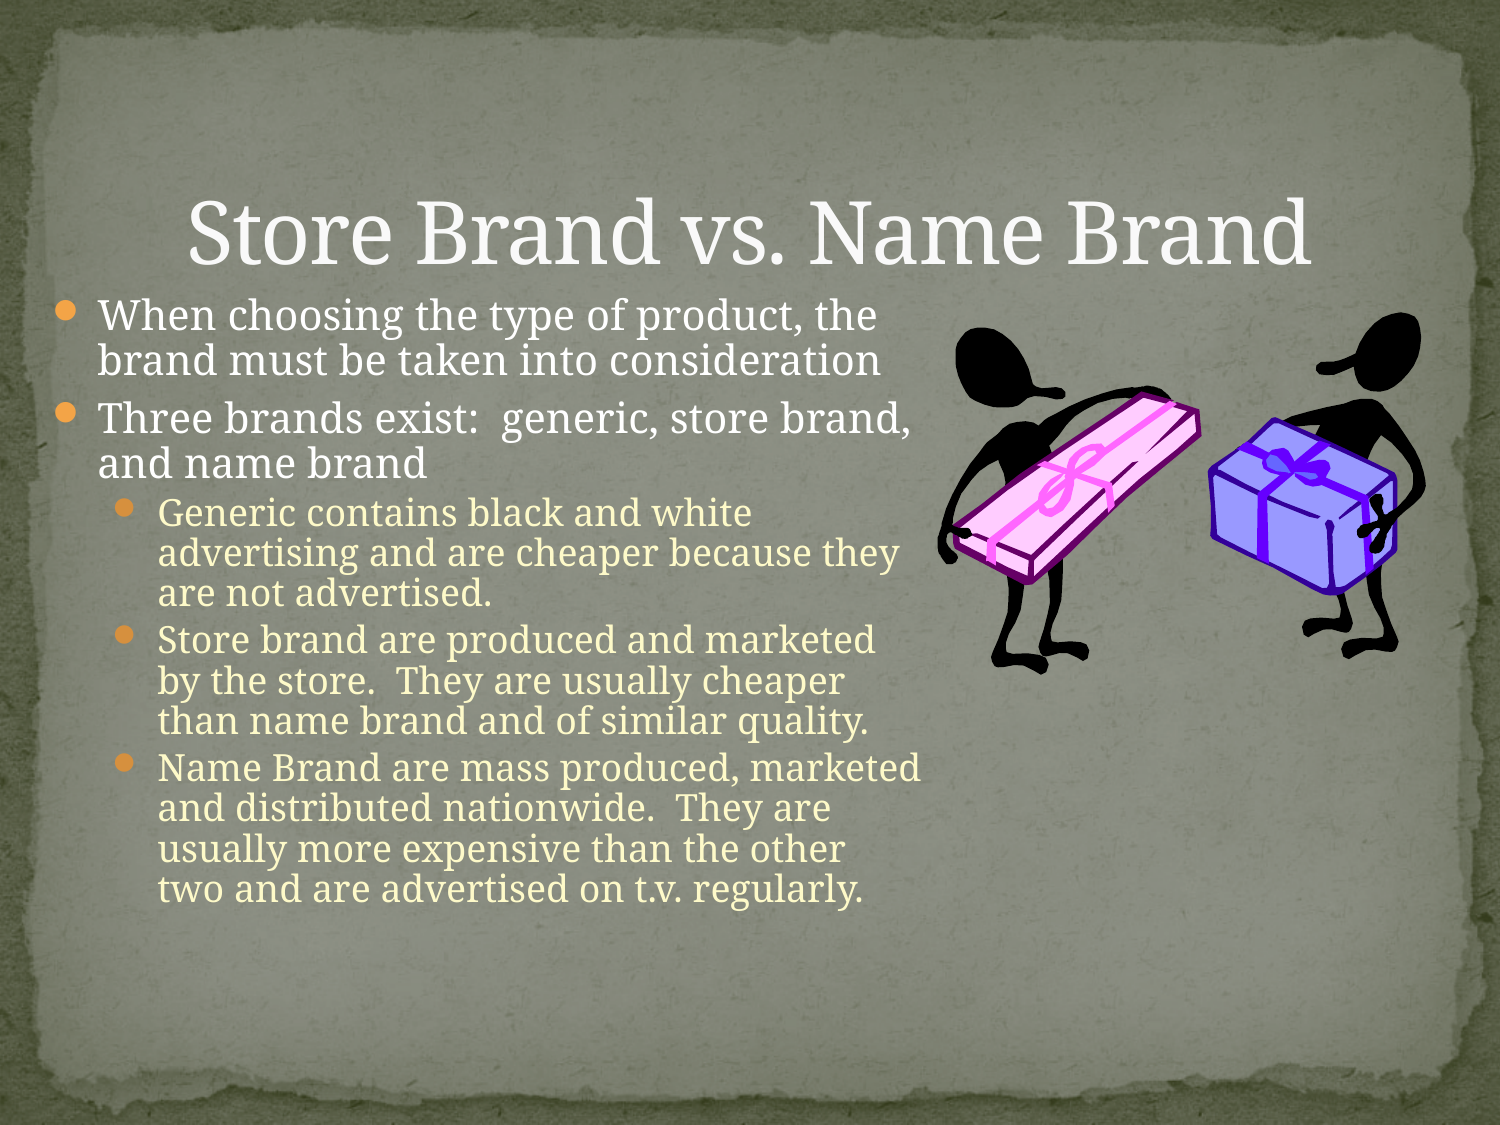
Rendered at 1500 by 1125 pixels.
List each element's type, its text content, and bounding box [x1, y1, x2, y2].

title Store Brand vs. Name Brand [112, 49, 1388, 290]
list When choosing the type of product, the brand must be taken into consideration Three brands exist: generic, store brand, and name brand Generic contains black and white advertising and are cheaper because they are not advertised. Store brand are produced and marketed by the store. They are usually cheaper than name brand and of similar quality. Name Brand are mass produced, marketed and distributed nationwide. They are usually more expensive than the other two and are advertised on t.v. regularly. [37, 287, 938, 1075]
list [940, 315, 1425, 673]
